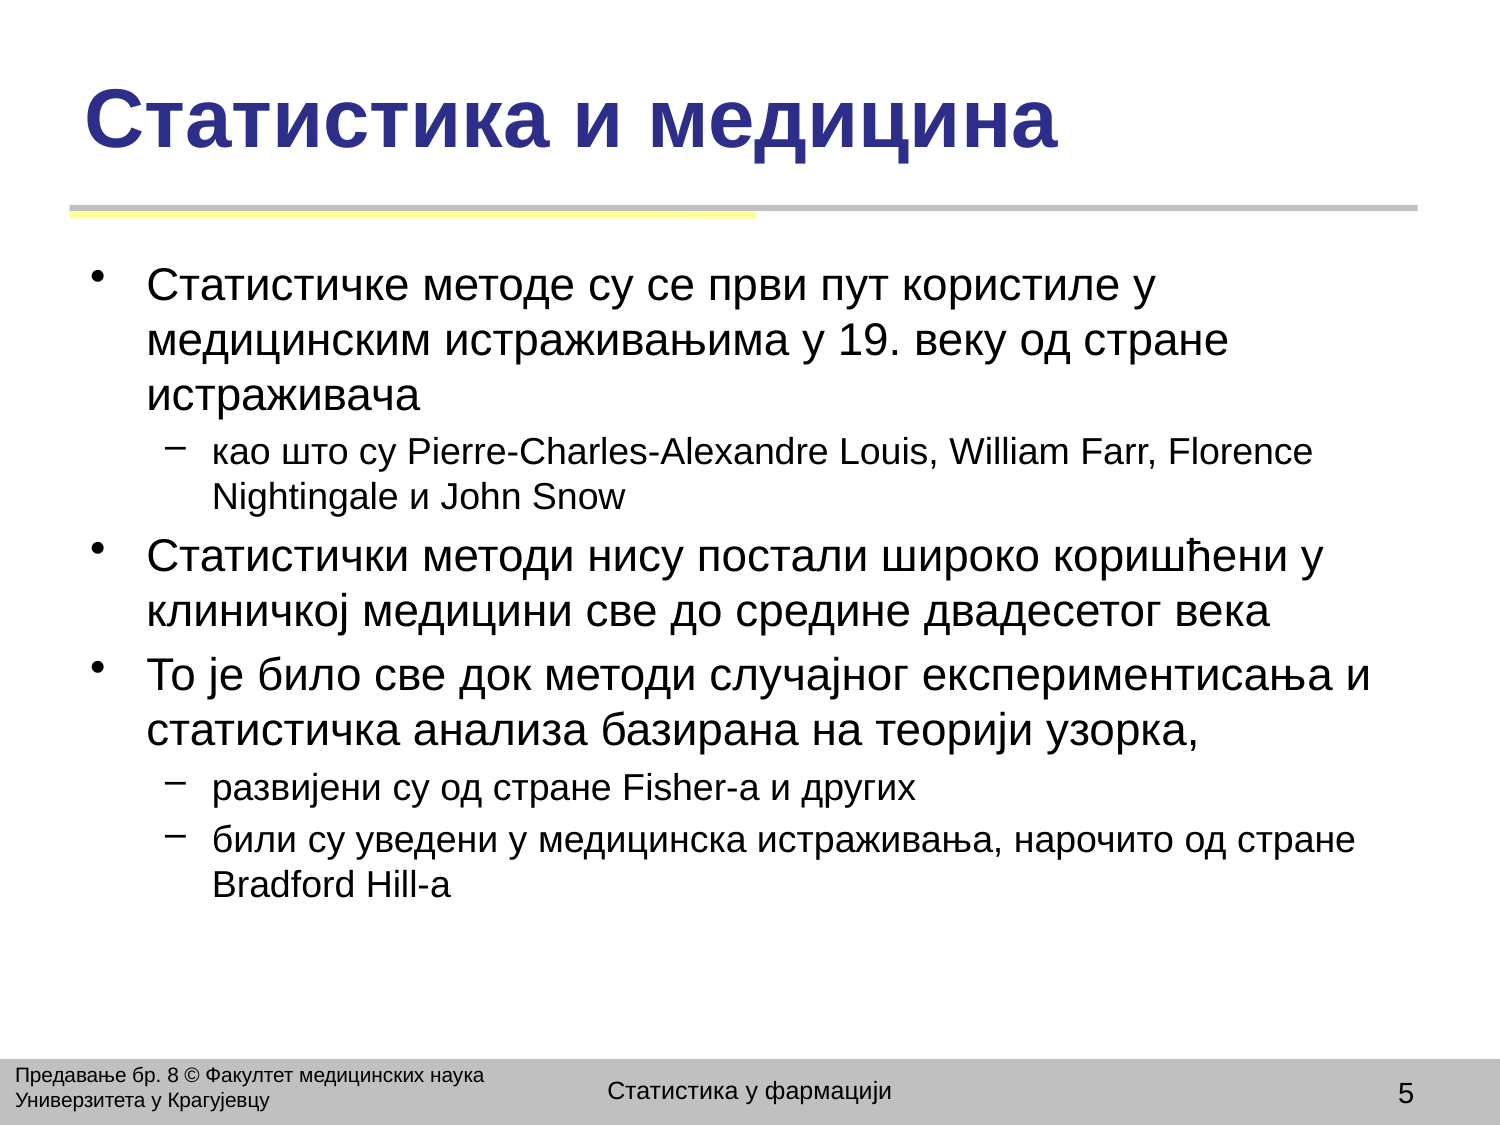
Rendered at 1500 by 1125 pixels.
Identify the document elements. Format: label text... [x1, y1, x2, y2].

slide_number Предавање бр. 8 © Факултет медицинских наука Универзитета у Крагујевцу [0, 1053, 631, 1108]
list Статистичке методе су се први пут користиле у медицинским истраживањима у 19. веку од стране истраживача као што су Pierre-Charles-Alexandre Louis, William Farr, Florence Nightingale и John Snow Статистички методи нису постали широко коришћени у клиничкој медицини све до средине двадесетог века То је било све док методи случајног експериментисањa и статистичка анализа базирана на теорији узорка, развијени су од стране Fisher-а и других били су уведени у медицинска истраживања, нарочито од стране Bradford Hill-а [74, 246, 1426, 1023]
slide_number 5 [1079, 1066, 1430, 1125]
title Статистика и медицина [69, 19, 1426, 208]
footer Статистика у фармацији [512, 1066, 988, 1125]
